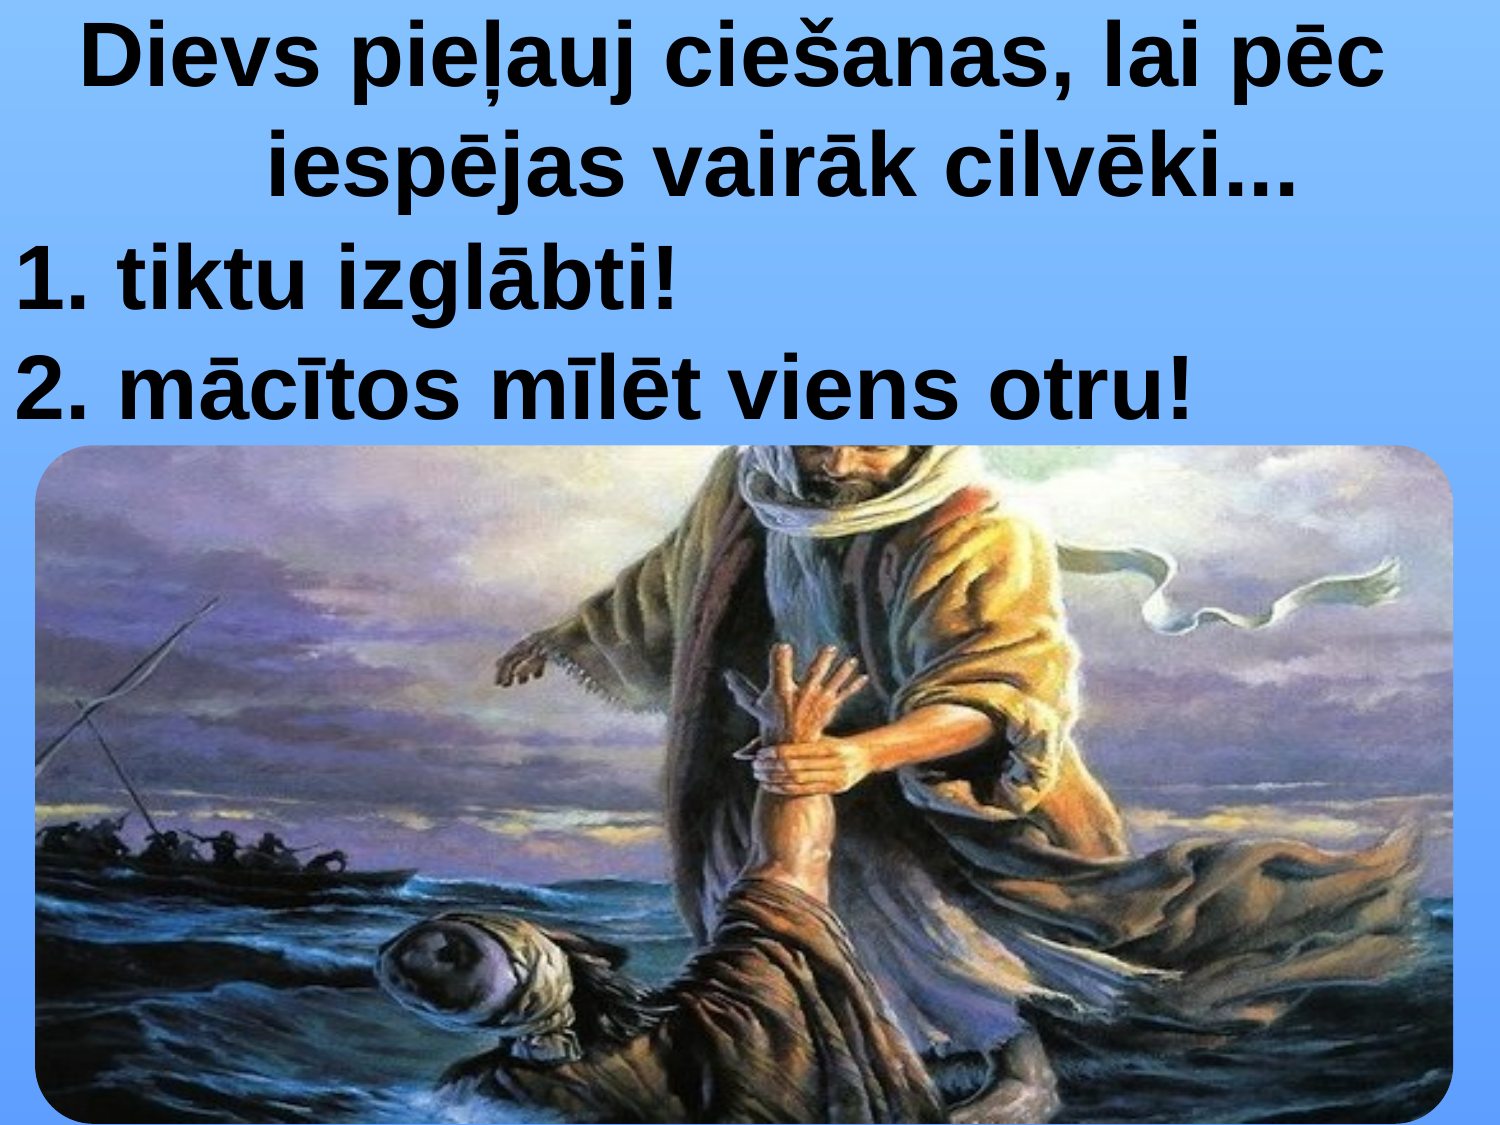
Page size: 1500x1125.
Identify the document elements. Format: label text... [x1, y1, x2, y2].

text_box 1. tiktu izglābti! 2. mācītos mīlēt viens otru! [0, 210, 1500, 446]
picture [34, 445, 1454, 1125]
title Dievs pieļauj ciešanas, lai pēc iespējas vairāk cilvēki... [58, 46, 1409, 163]
